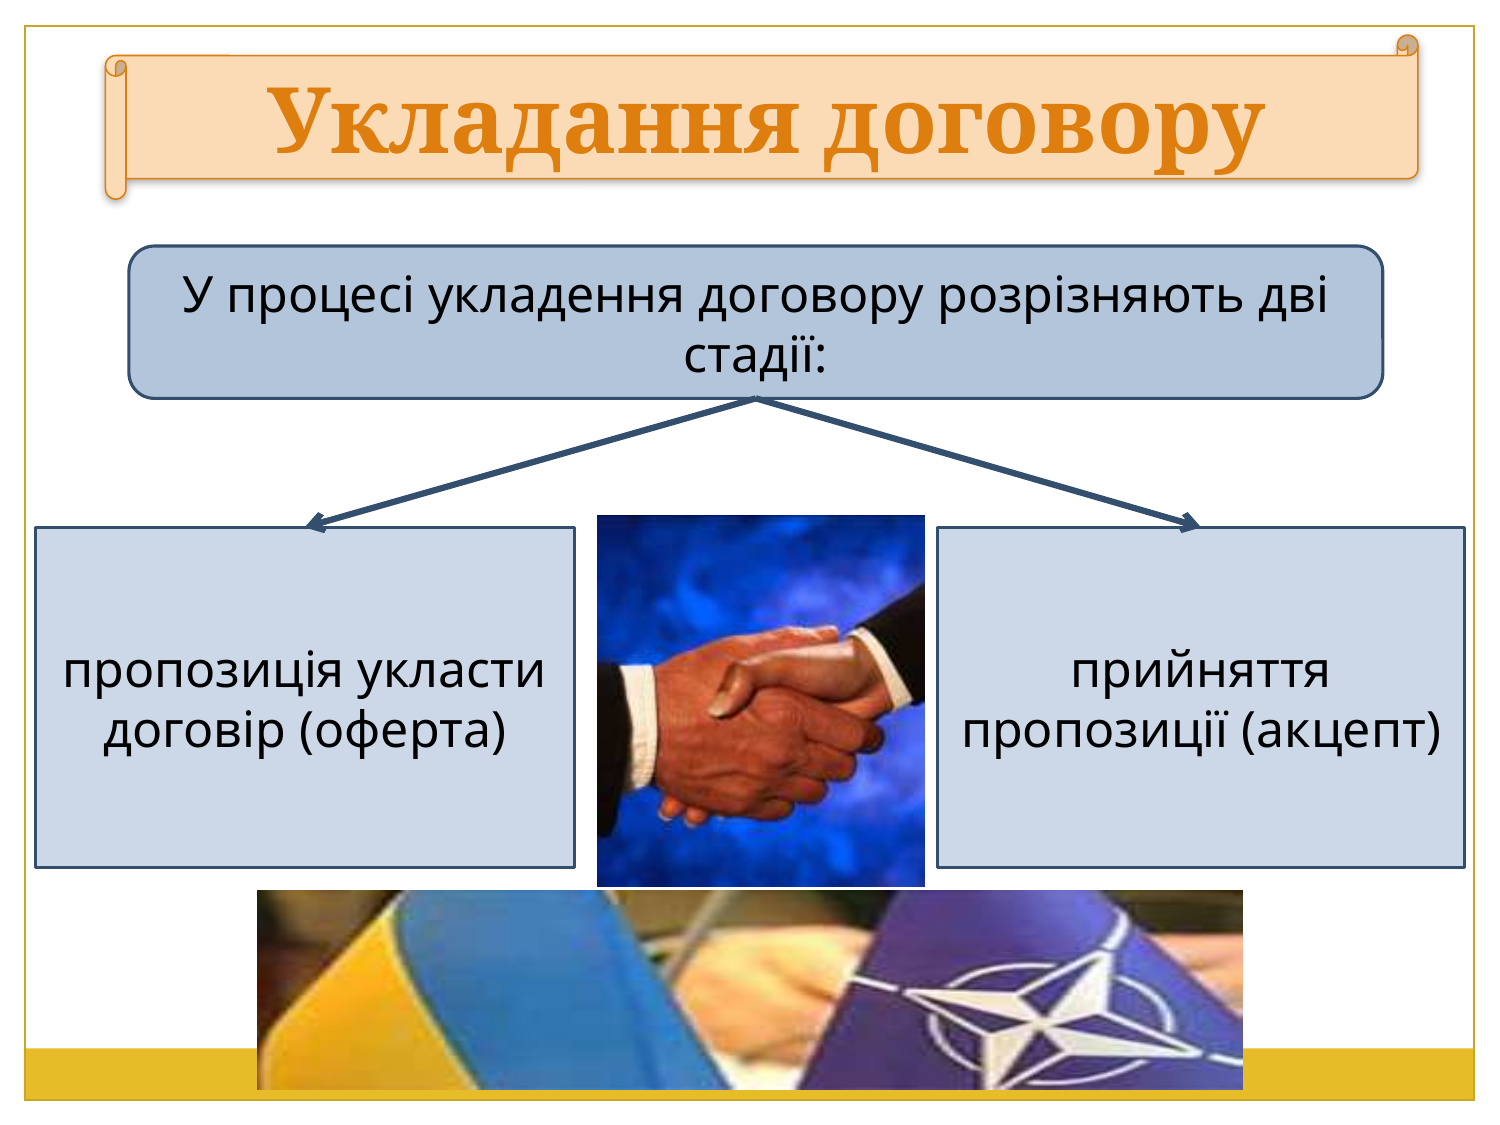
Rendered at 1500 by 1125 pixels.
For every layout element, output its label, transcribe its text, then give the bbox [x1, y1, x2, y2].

text_box У процесі укладення договору розрiзняють двi стадiї: [1049, 245, 1384, 400]
text_box Укладання договору [104, 34, 1419, 200]
text_box У процесі укладення договору розрiзняють двi стадiї: [127, 245, 459, 400]
text_box У процесі укладення договору розрiзняють двi стадiї: [601, 245, 908, 400]
text_box пропозицiя укласти договiр (оферта) [34, 526, 575, 868]
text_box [465, 236, 596, 689]
picture [257, 890, 1243, 1091]
picture [597, 515, 926, 887]
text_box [913, 239, 1044, 686]
text_box прийняття пропозицiї (акцепт) [936, 526, 1466, 868]
